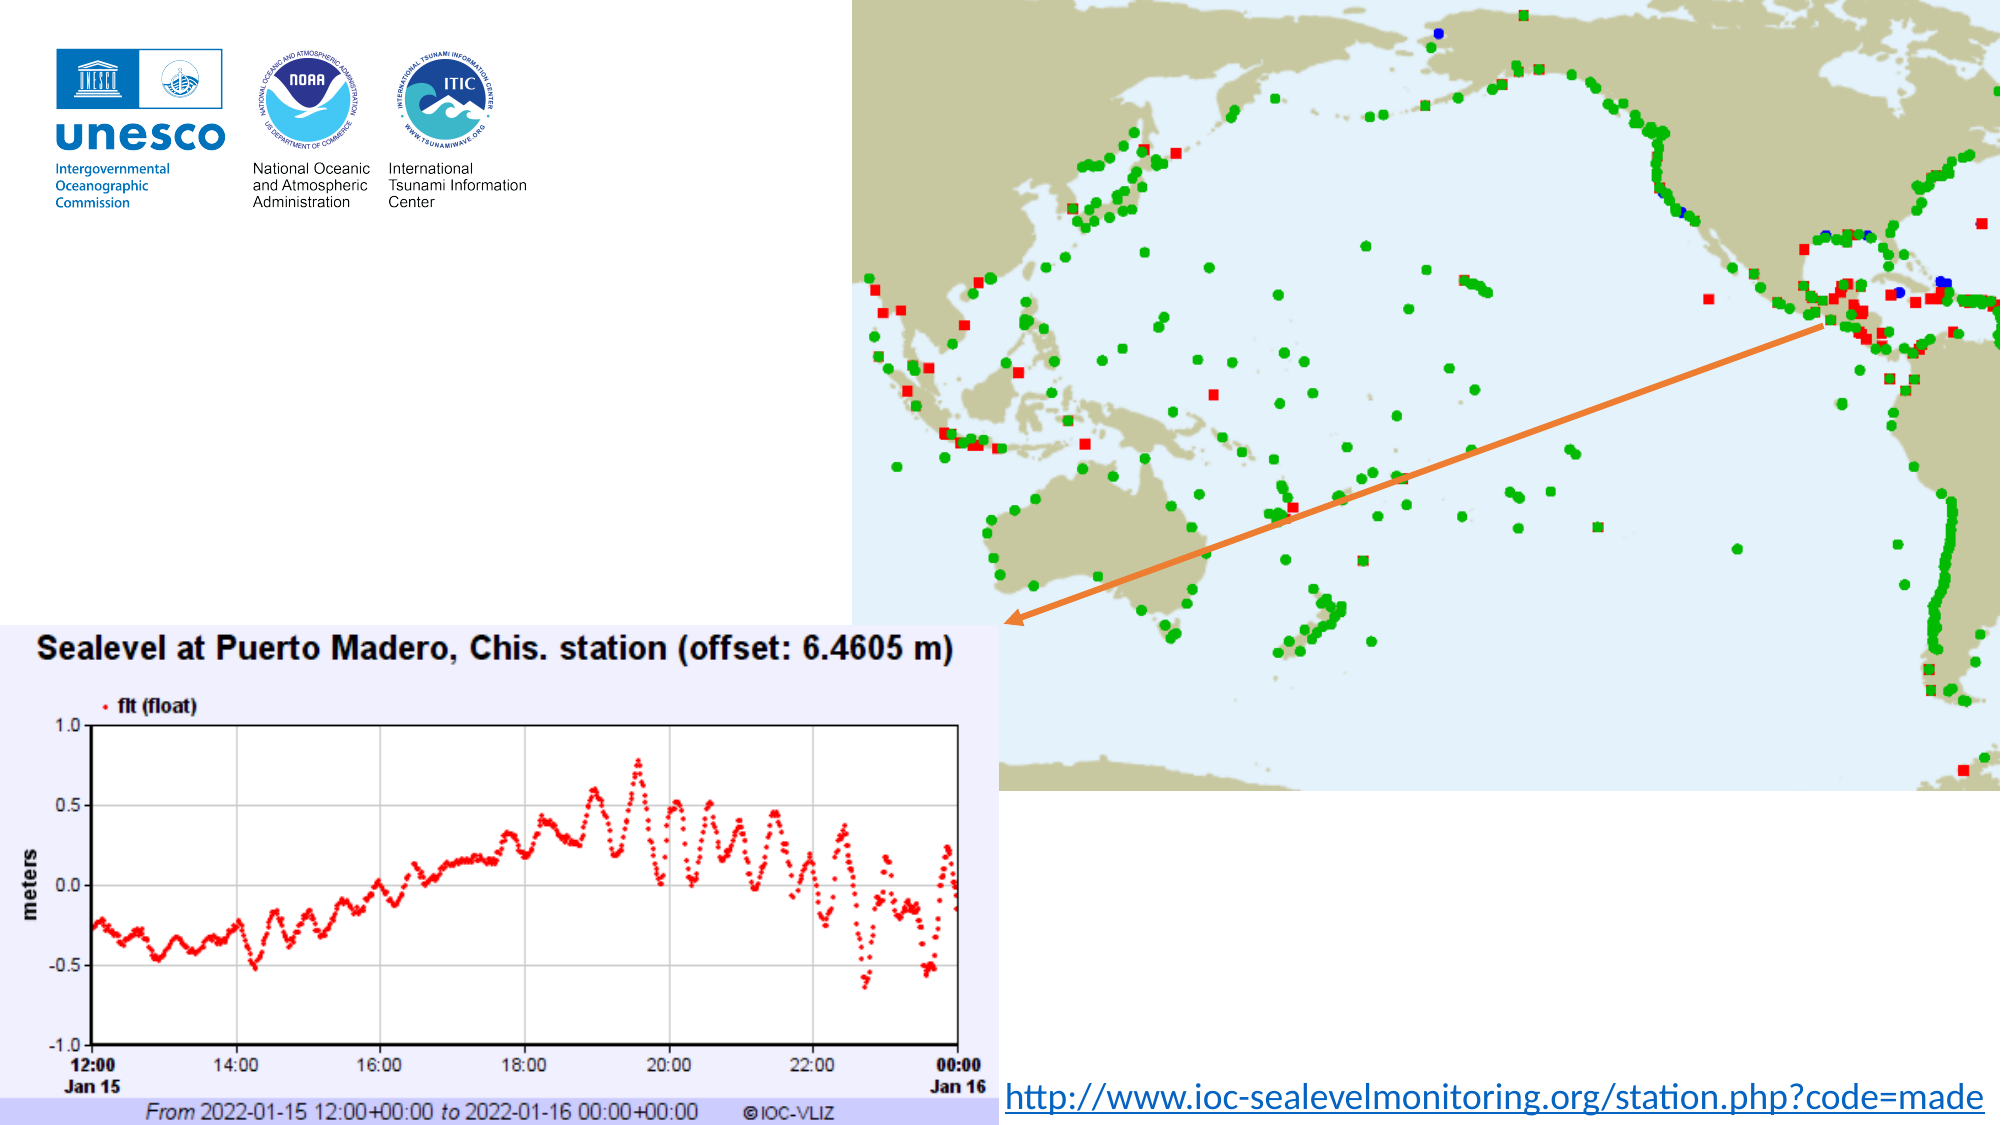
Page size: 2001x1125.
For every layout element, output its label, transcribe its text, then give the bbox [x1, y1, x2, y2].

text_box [1003, 325, 1824, 624]
picture [43, 35, 527, 221]
picture [0, 0, 2000, 1125]
text_box http://www.ioc-sealevelmonitoring.org/station.php?code=made [999, 1064, 2000, 1125]
